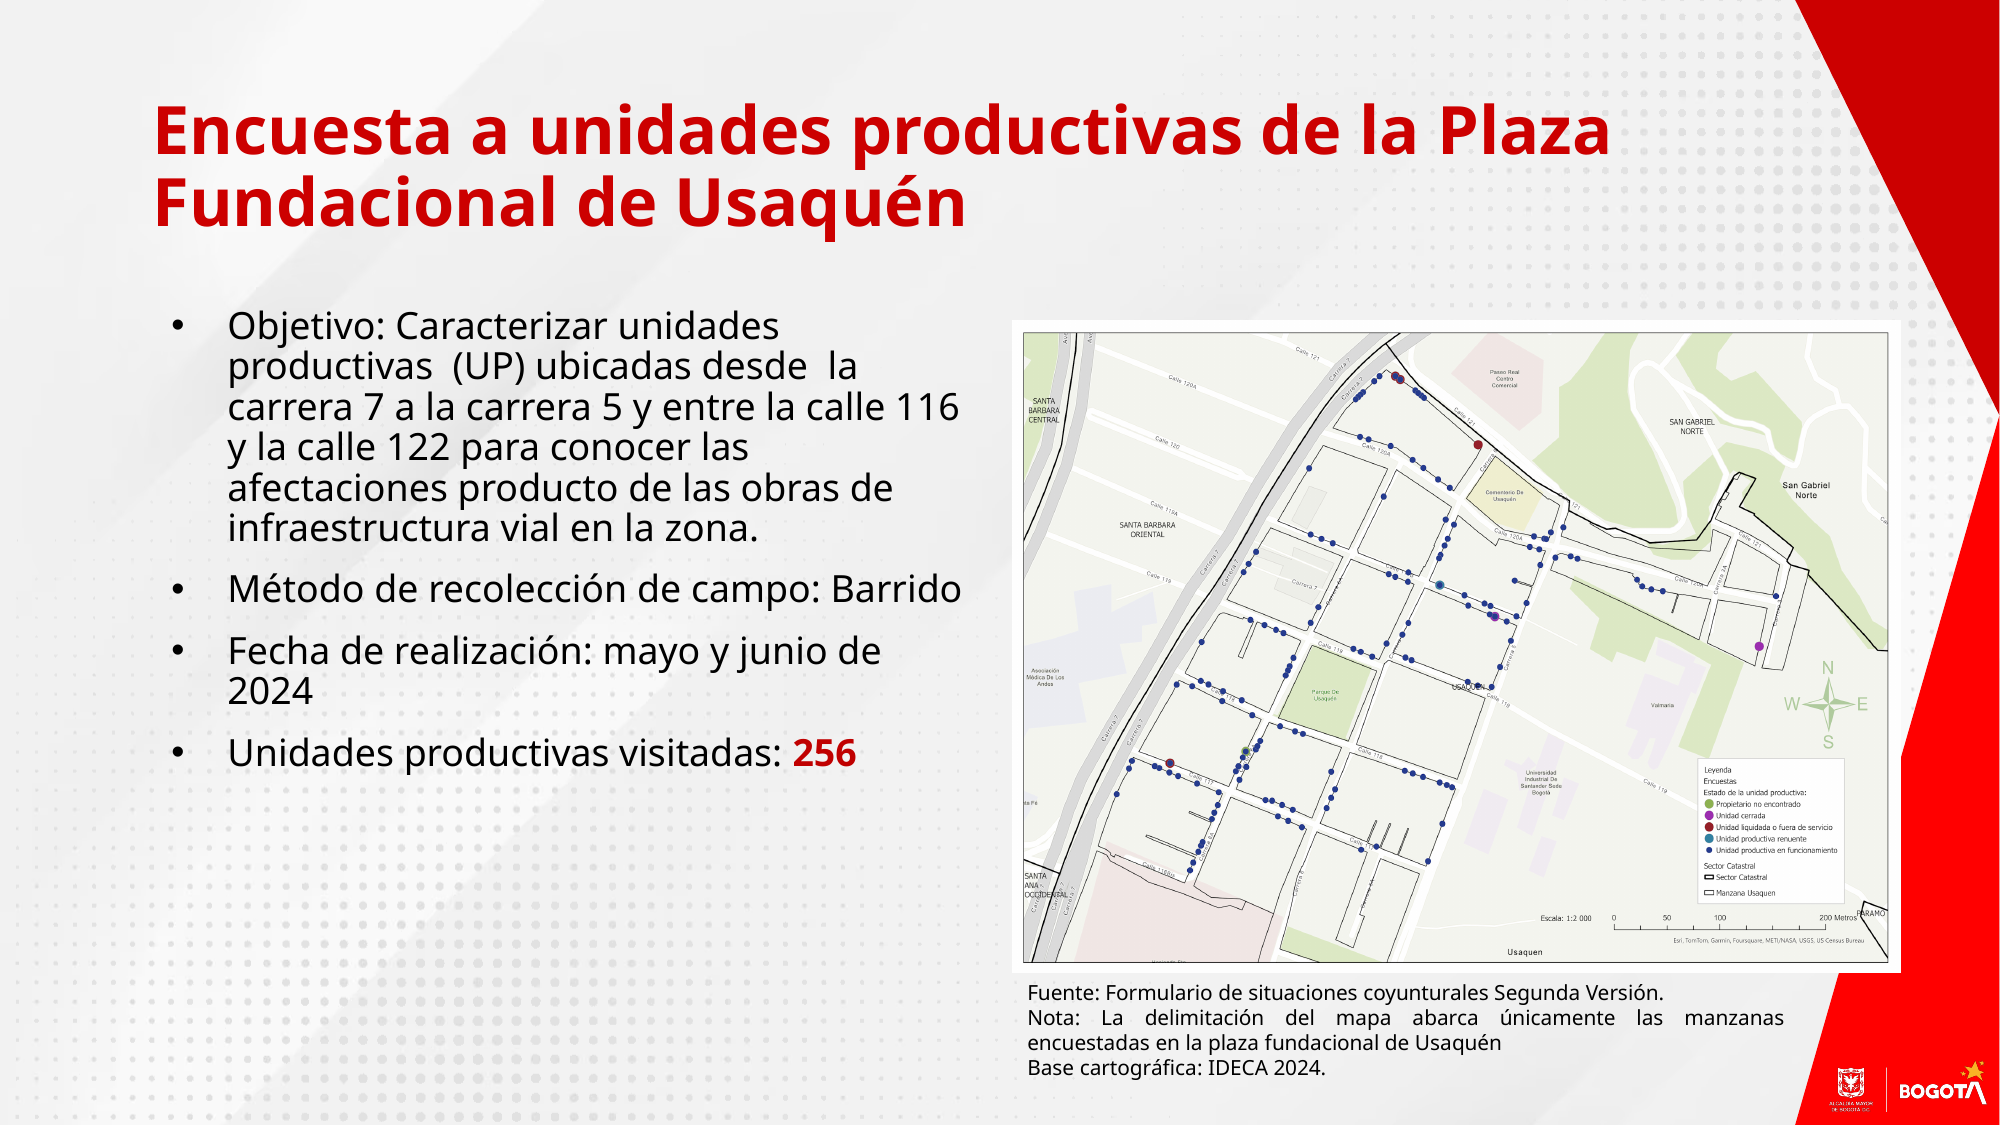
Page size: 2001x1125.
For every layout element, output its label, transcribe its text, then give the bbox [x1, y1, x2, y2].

title Encuesta a unidades productivas de la Plaza Fundacional de Usaquén [137, 59, 1863, 278]
text_box Fuente: Formulario de situaciones coyunturales Segunda Versión. Nota: La delimitación del mapa abarca únicamente las manzanas encuestadas en la plaza fundacional de Usaquén Base cartográfica: IDECA 2024. [1012, 981, 1799, 1087]
picture [0, 0, 1999, 1125]
list Objetivo: Caracterizar unidades productivas (UP) ubicadas desde la carrera 7 a la carrera 5 y entre la calle 116 y la calle 122 para conocer las afectaciones producto de las obras de infraestructura vial en la zona. Método de recolección de campo: Barrido Fecha de realización: mayo y junio de 2024 Unidades productivas visitadas: 256 [137, 299, 988, 1014]
picture [1829, 1060, 1987, 1112]
